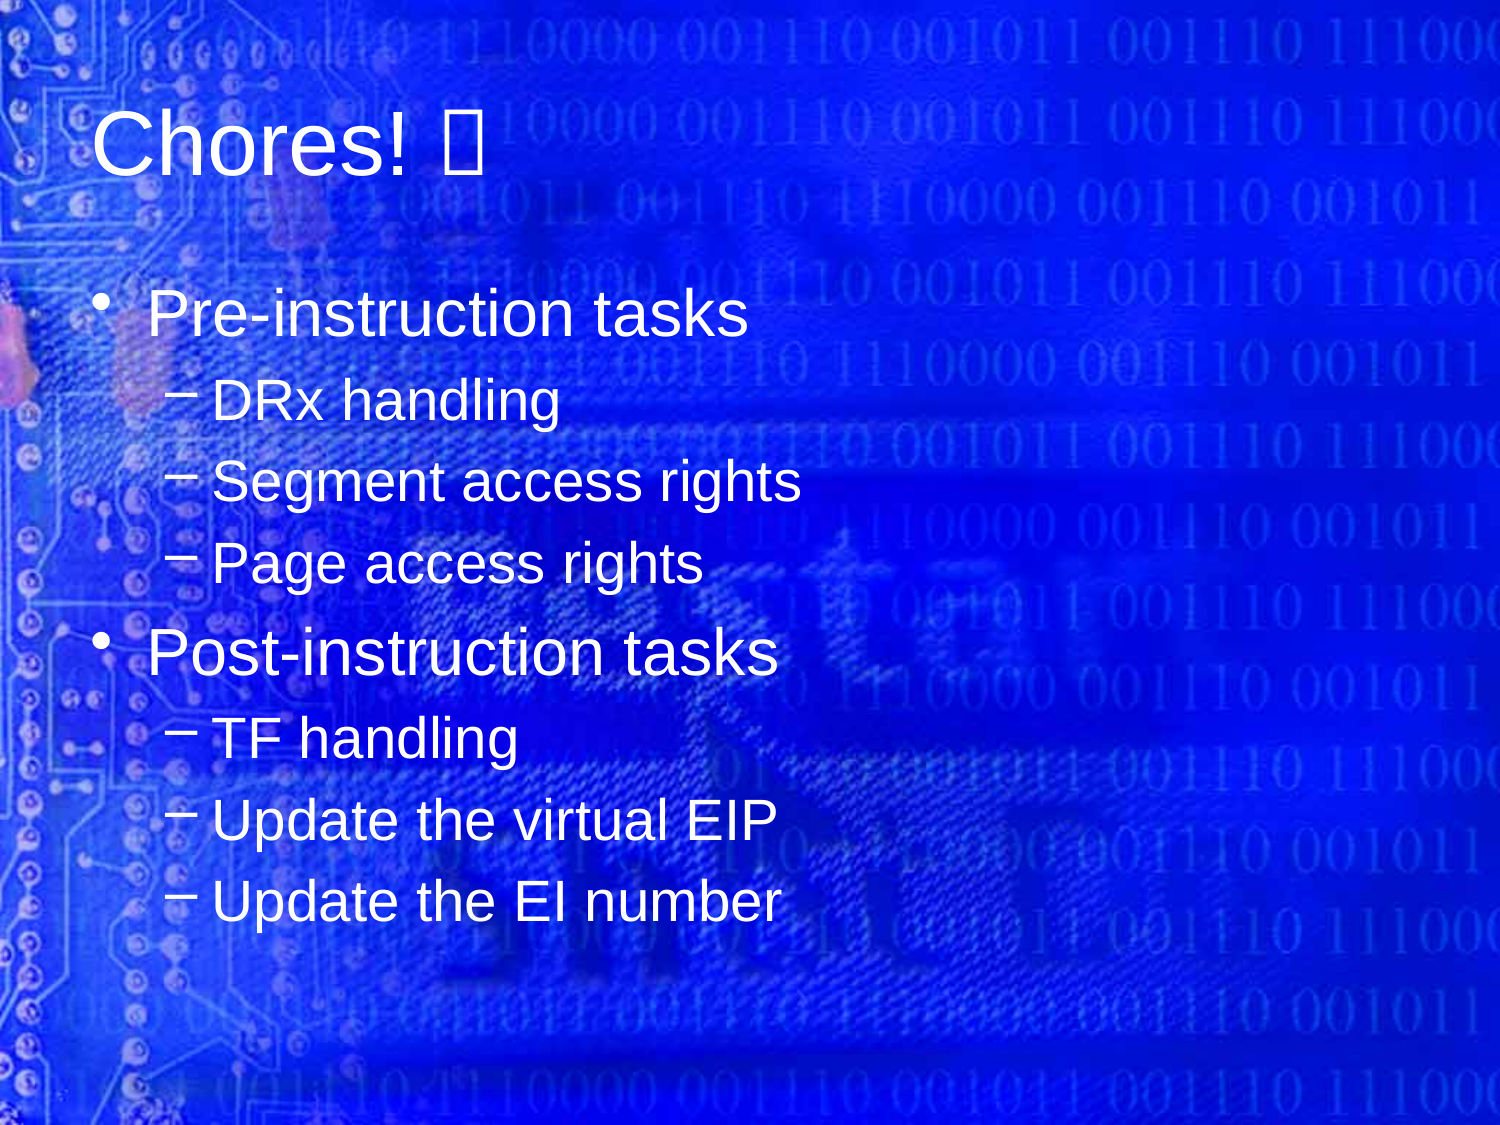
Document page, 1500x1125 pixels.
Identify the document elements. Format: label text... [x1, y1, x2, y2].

title Chores!  [74, 44, 1426, 233]
picture [0, 0, 1500, 1125]
list Pre-instruction tasks DRx handling Segment access rights Page access rights Post-instruction tasks TF handling Update the virtual EIP Update the EI number [74, 262, 1426, 1006]
